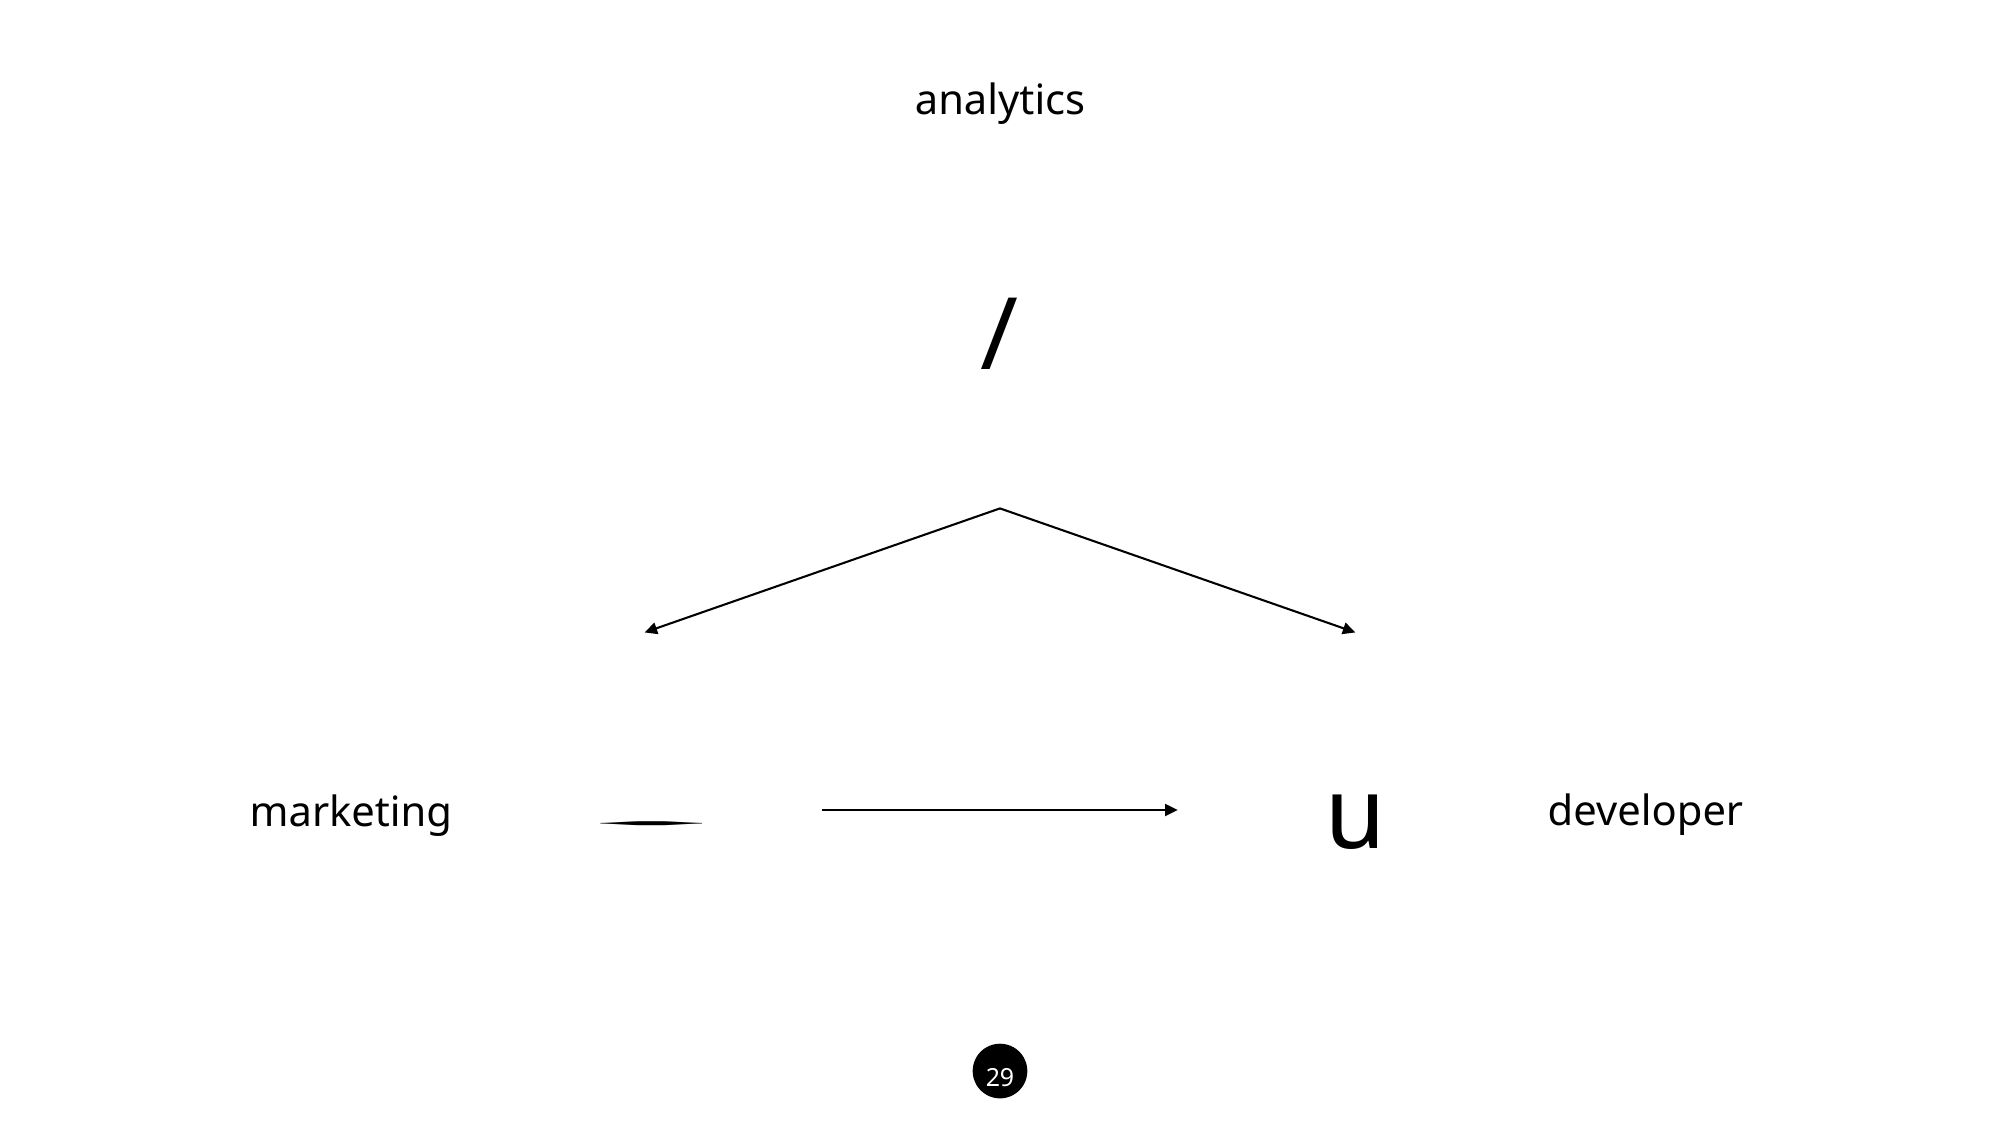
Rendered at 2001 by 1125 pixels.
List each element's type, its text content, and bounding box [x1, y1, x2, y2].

picture [1177, 632, 1533, 988]
text_box marketing [205, 777, 467, 843]
picture [467, 632, 823, 988]
picture [822, 153, 1178, 508]
text_box developer [1533, 776, 1795, 842]
text_box analytics [879, 65, 1121, 131]
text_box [644, 508, 999, 633]
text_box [999, 508, 1356, 633]
text_box 29 [962, 1039, 1038, 1099]
